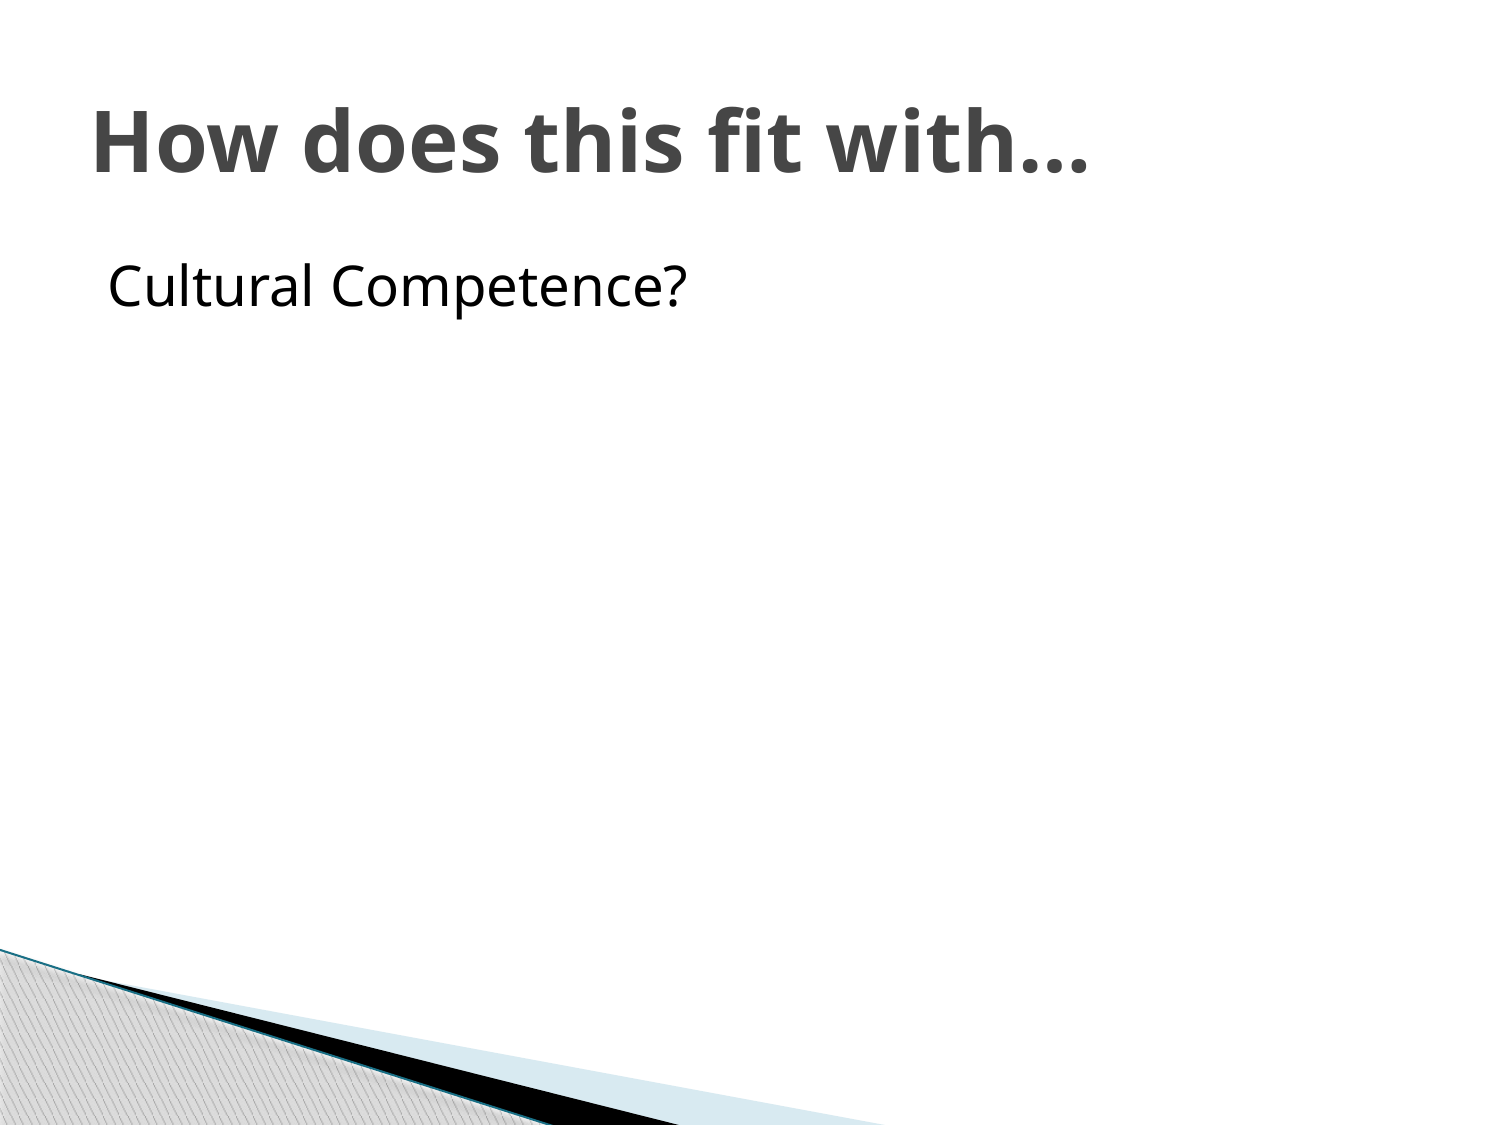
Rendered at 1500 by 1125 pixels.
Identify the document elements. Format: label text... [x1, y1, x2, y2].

list Cultural Competence? [75, 243, 1425, 986]
title How does this fit with… [75, 45, 1425, 233]
